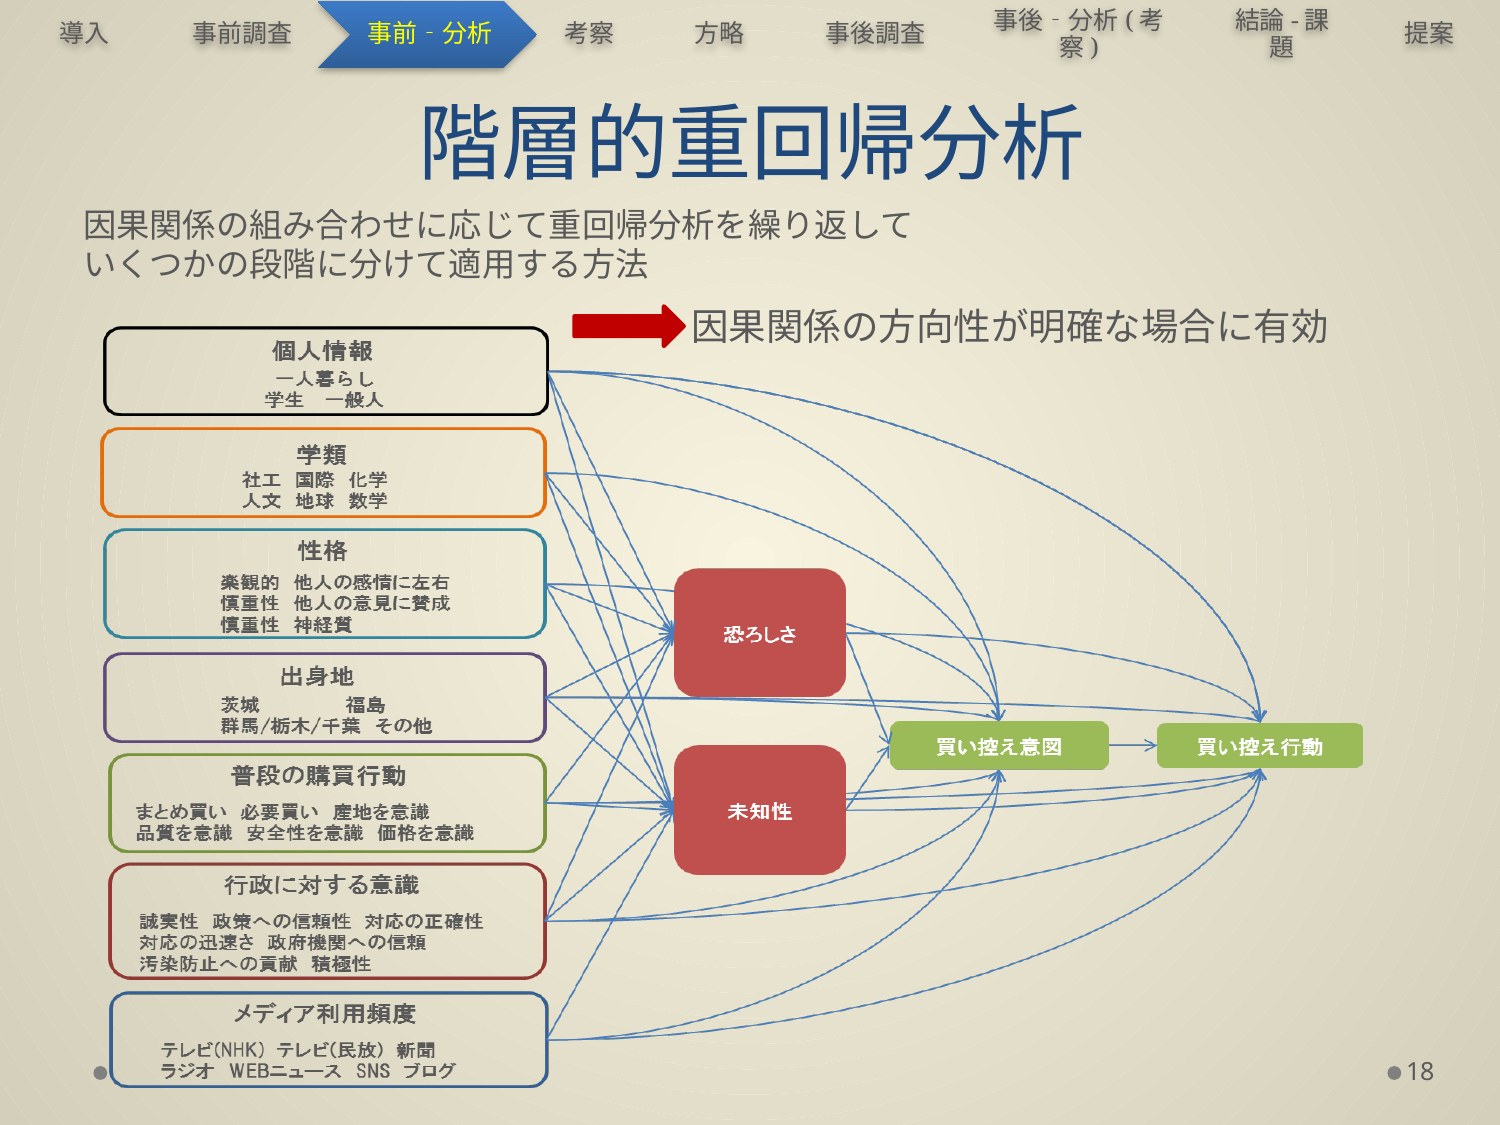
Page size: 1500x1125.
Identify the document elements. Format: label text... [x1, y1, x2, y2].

text_box 因果関係の組み合わせに応じて重回帰分析を繰り返して いくつかの段階に分けて適用する方法 [68, 196, 929, 291]
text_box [5, 0, 1500, 69]
picture [99, 326, 1363, 1091]
text_box [572, 304, 676, 324]
slide_number 18 [1401, 1042, 1494, 1103]
text_box 因果関係の方向性が明確な場合に有効 [676, 295, 1344, 324]
title 階層的重回帰分析 [76, 76, 1427, 198]
